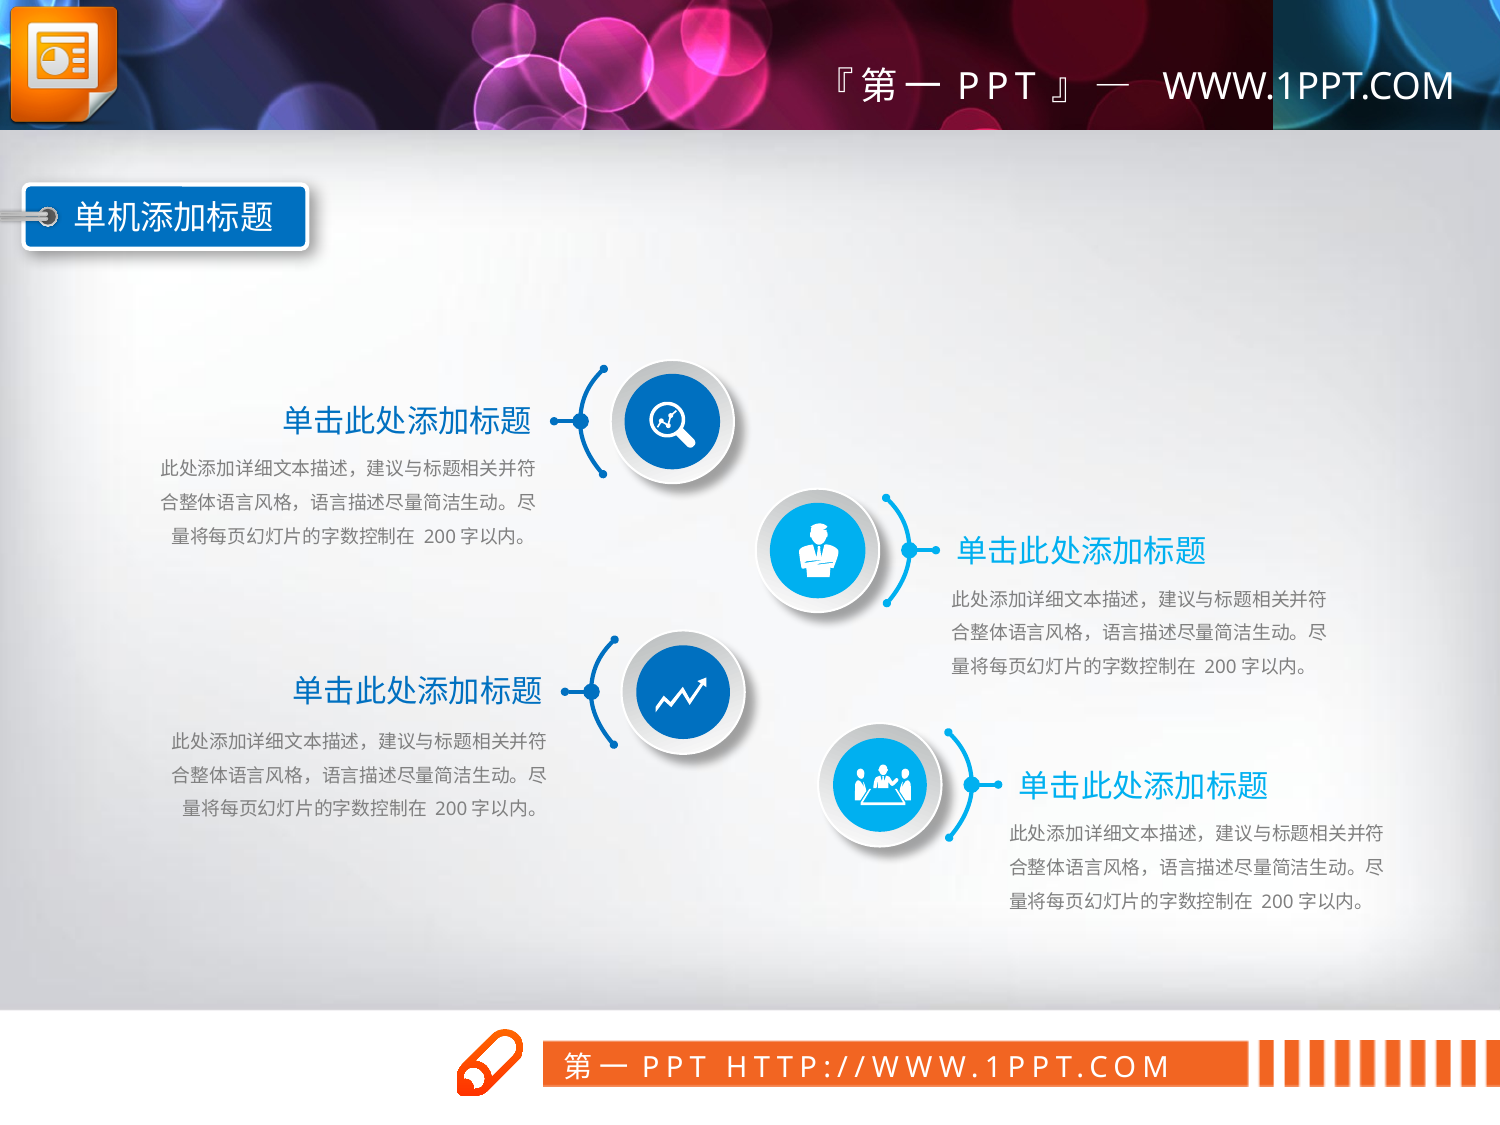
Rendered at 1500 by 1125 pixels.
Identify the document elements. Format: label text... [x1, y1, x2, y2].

picture [0, 0, 1500, 1012]
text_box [553, 368, 605, 475]
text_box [0, 212, 48, 221]
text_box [941, 524, 1336, 713]
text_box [610, 359, 735, 484]
text_box [23, 184, 307, 208]
picture [543, 1040, 1500, 1087]
text_box [23, 229, 307, 249]
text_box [755, 488, 880, 613]
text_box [163, 664, 558, 855]
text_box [621, 630, 746, 755]
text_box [1003, 758, 1398, 947]
text_box 单机添加标题 [39, 188, 308, 244]
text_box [948, 732, 999, 838]
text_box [817, 722, 942, 847]
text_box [564, 639, 615, 745]
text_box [885, 497, 937, 604]
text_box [152, 393, 548, 558]
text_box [37, 206, 58, 227]
